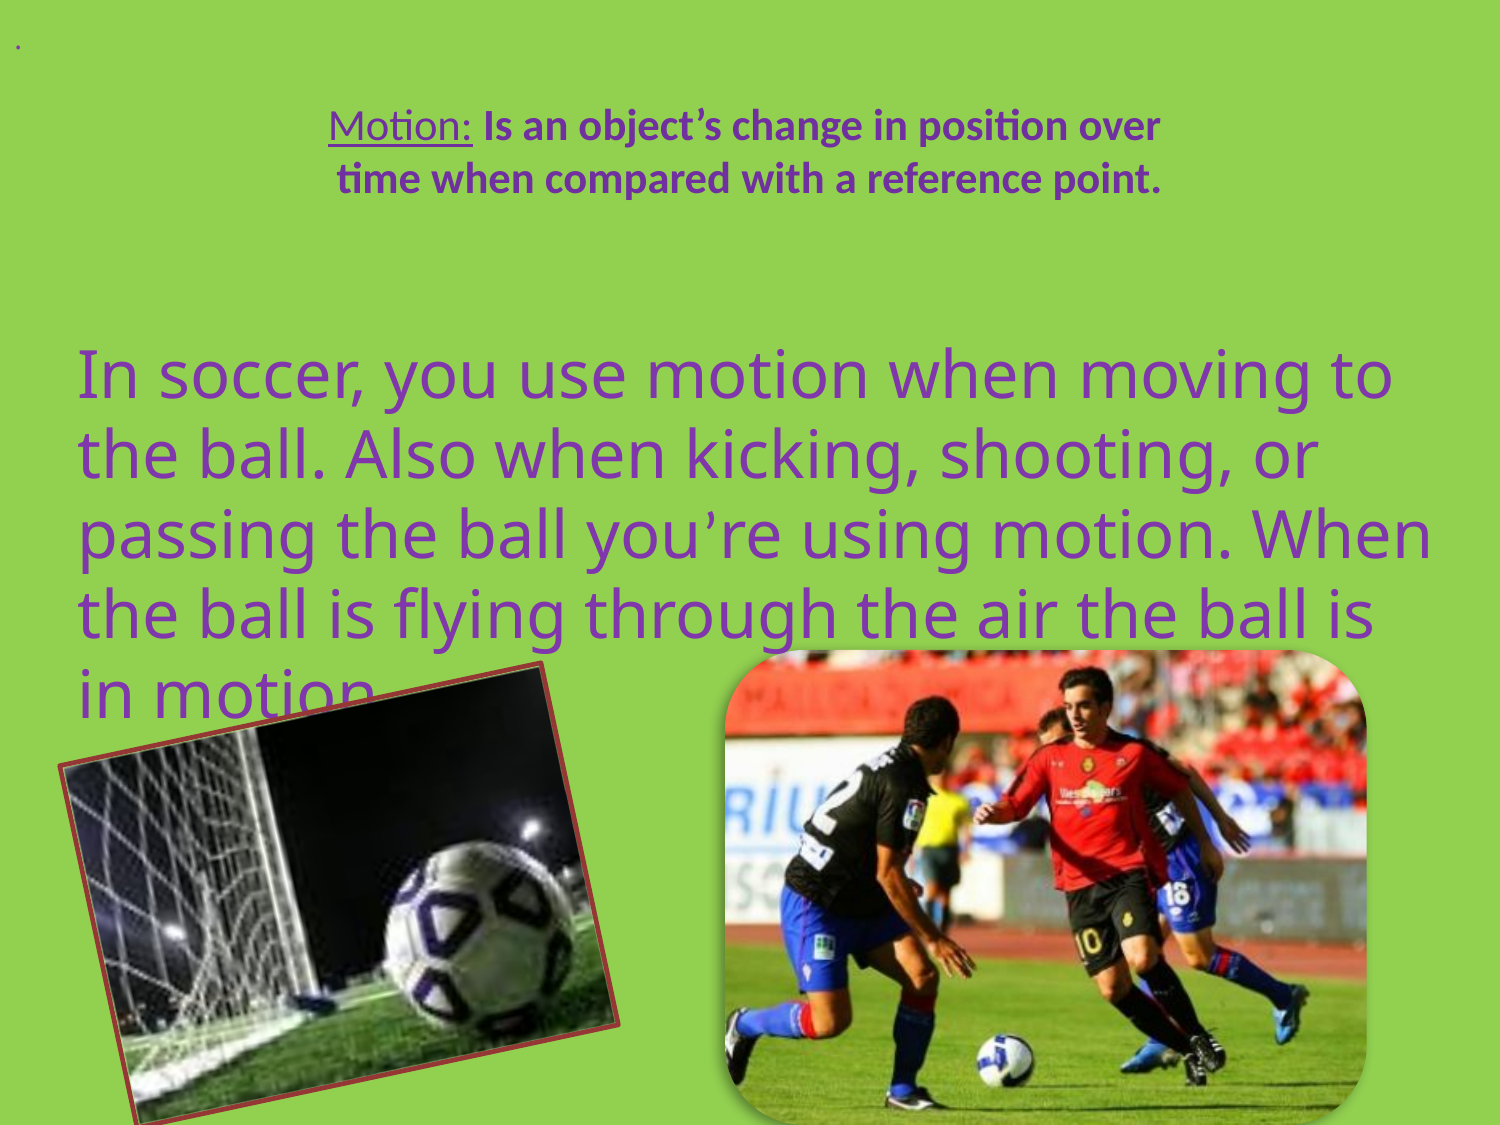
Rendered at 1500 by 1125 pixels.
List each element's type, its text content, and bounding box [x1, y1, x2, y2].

text_box [434, 386, 484, 492]
picture [65, 668, 614, 1123]
picture [724, 649, 1367, 1125]
text_box In soccer, you use motion when moving to the ball. Also when kicking, shooting, or passing the ball you’re using motion. When the ball is flying through the air the ball is in motion. [62, 324, 1450, 740]
title Motion: Is an object’s change in position over time when compared with a reference point. [75, 87, 1425, 288]
text_box . [0, 12, 45, 63]
